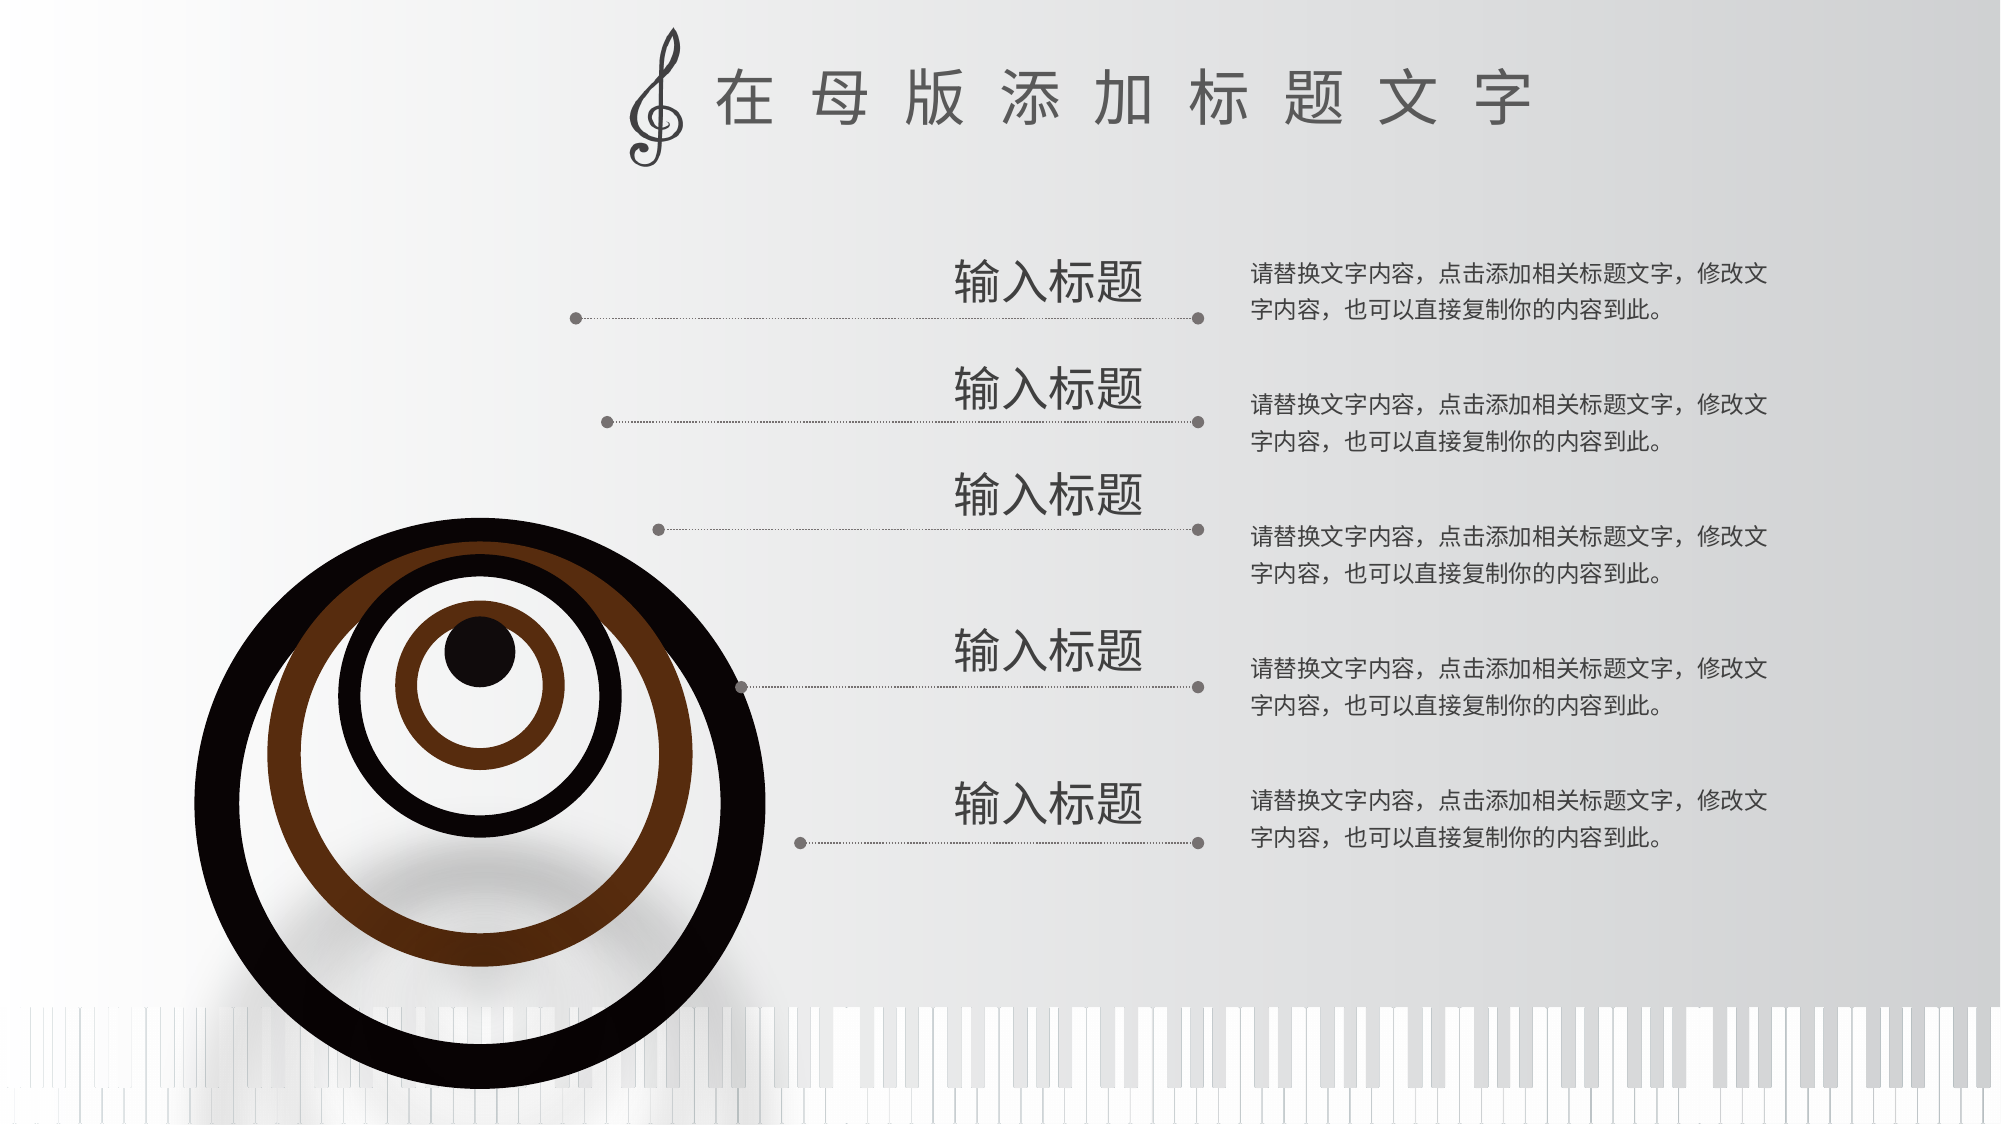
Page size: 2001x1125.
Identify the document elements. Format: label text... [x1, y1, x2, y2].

text_box 输入标题 [939, 244, 1159, 317]
text_box [193, 516, 767, 997]
text_box 请替换文字内容，点击添加相关标题文字，修改文字内容，也可以直接复制你的内容到此。 [1235, 374, 1794, 463]
text_box [443, 615, 517, 689]
text_box 输入标题 [939, 457, 1159, 529]
text_box 输入标题 [939, 613, 1159, 685]
text_box [337, 553, 623, 839]
text_box [394, 599, 566, 772]
text_box 输入标题 [939, 351, 1159, 422]
picture [0, 0, 2001, 1124]
text_box 请替换文字内容，点击添加相关标题文字，修改文字内容，也可以直接复制你的内容到此。 [1235, 638, 1794, 727]
text_box 请替换文字内容，点击添加相关标题文字，修改文字内容，也可以直接复制你的内容到此。 [1235, 242, 1794, 331]
text_box 输入标题 [939, 766, 1159, 839]
text_box 请替换文字内容，点击添加相关标题文字，修改文字内容，也可以直接复制你的内容到此。 [1235, 770, 1794, 859]
text_box 请替换文字内容，点击添加相关标题文字，修改文字内容，也可以直接复制你的内容到此。 [1235, 506, 1794, 595]
text_box [266, 540, 694, 927]
